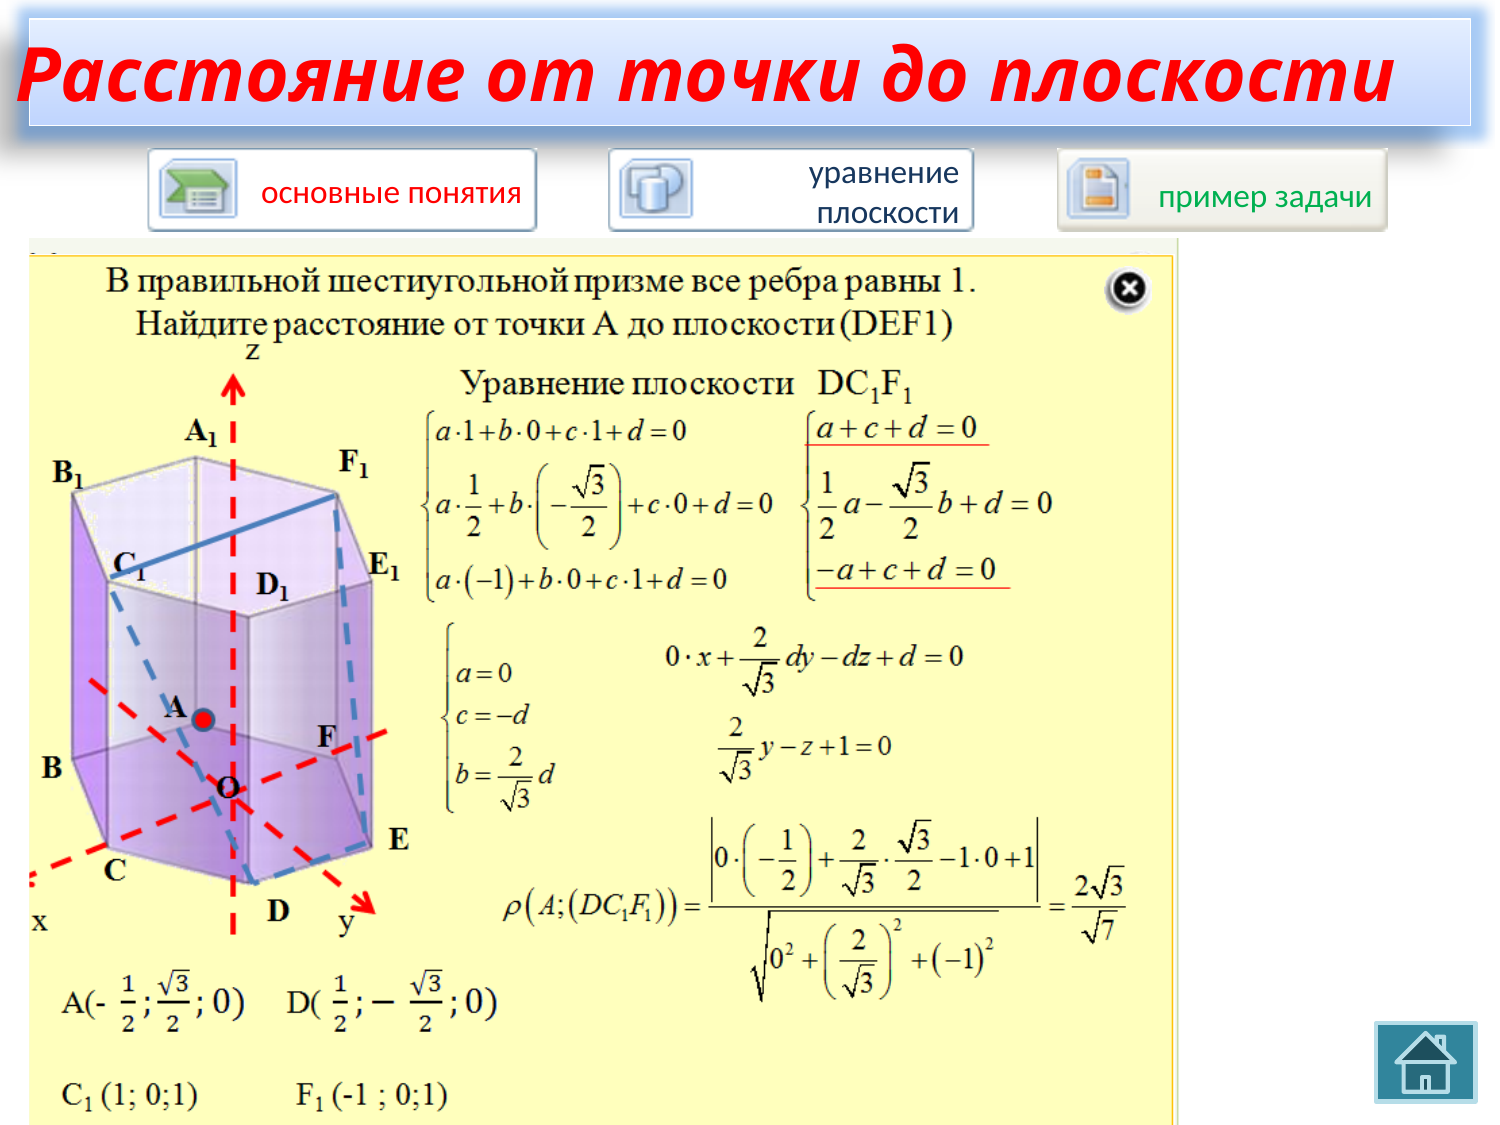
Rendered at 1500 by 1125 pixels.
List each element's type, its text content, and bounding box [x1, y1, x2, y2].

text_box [29, 238, 1180, 261]
text_box основные понятия [145, 147, 539, 234]
text_box уравнение плоскости [606, 147, 977, 234]
text_box [29, 18, 1471, 126]
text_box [29, 254, 1176, 1125]
text_box [1374, 1021, 1478, 1104]
text_box пример задачи [1055, 147, 1390, 234]
text_box Расстояние от точки до плоскости [0, 19, 1413, 125]
